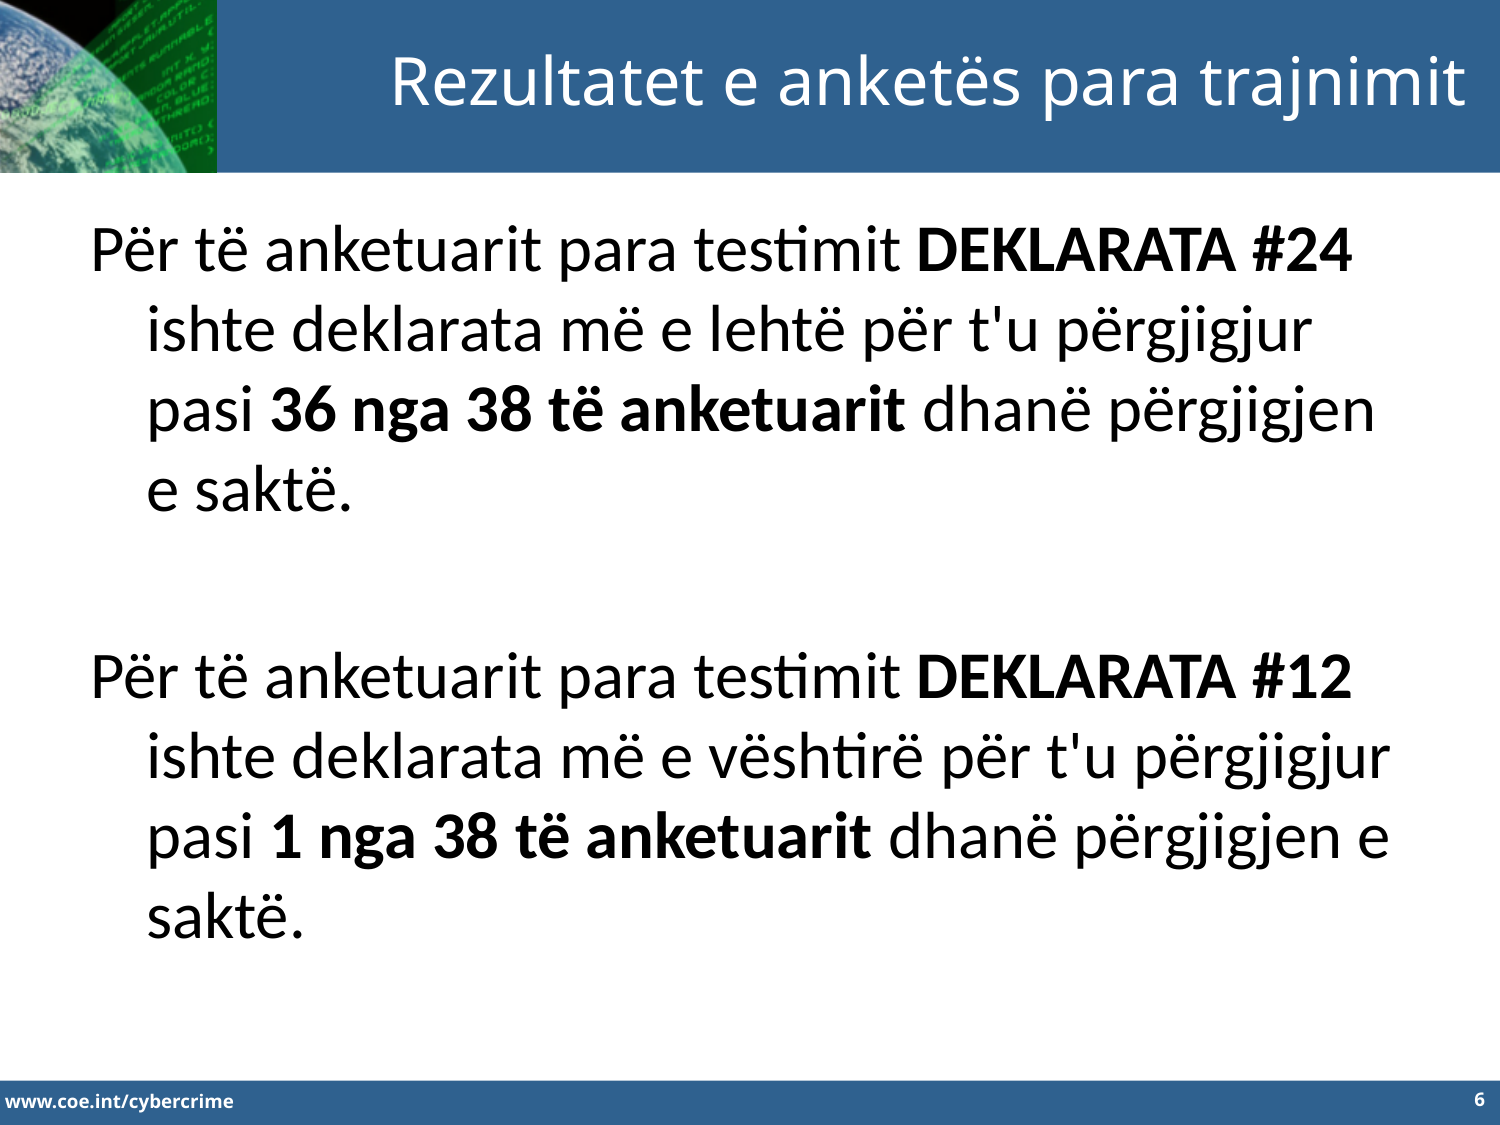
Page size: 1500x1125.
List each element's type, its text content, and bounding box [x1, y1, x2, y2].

text_box Rezultatet e anketës para trajnimit [230, 31, 1483, 126]
picture [0, 1, 217, 173]
text_box Për të anketuarit para testimit DEKLARATA #24 ishte deklarata më e lehtë për t'u përgjigjur pasi 36 nga 38 të anketuarit dhanë përgjigjen e saktë. Për të anketuarit para testimit DEKLARATA #12 ishte deklarata më e vështirë për t'u përgjigjur pasi 1 nga 38 të anketuarit dhanë përgjigjen e saktë. [74, 197, 1425, 928]
